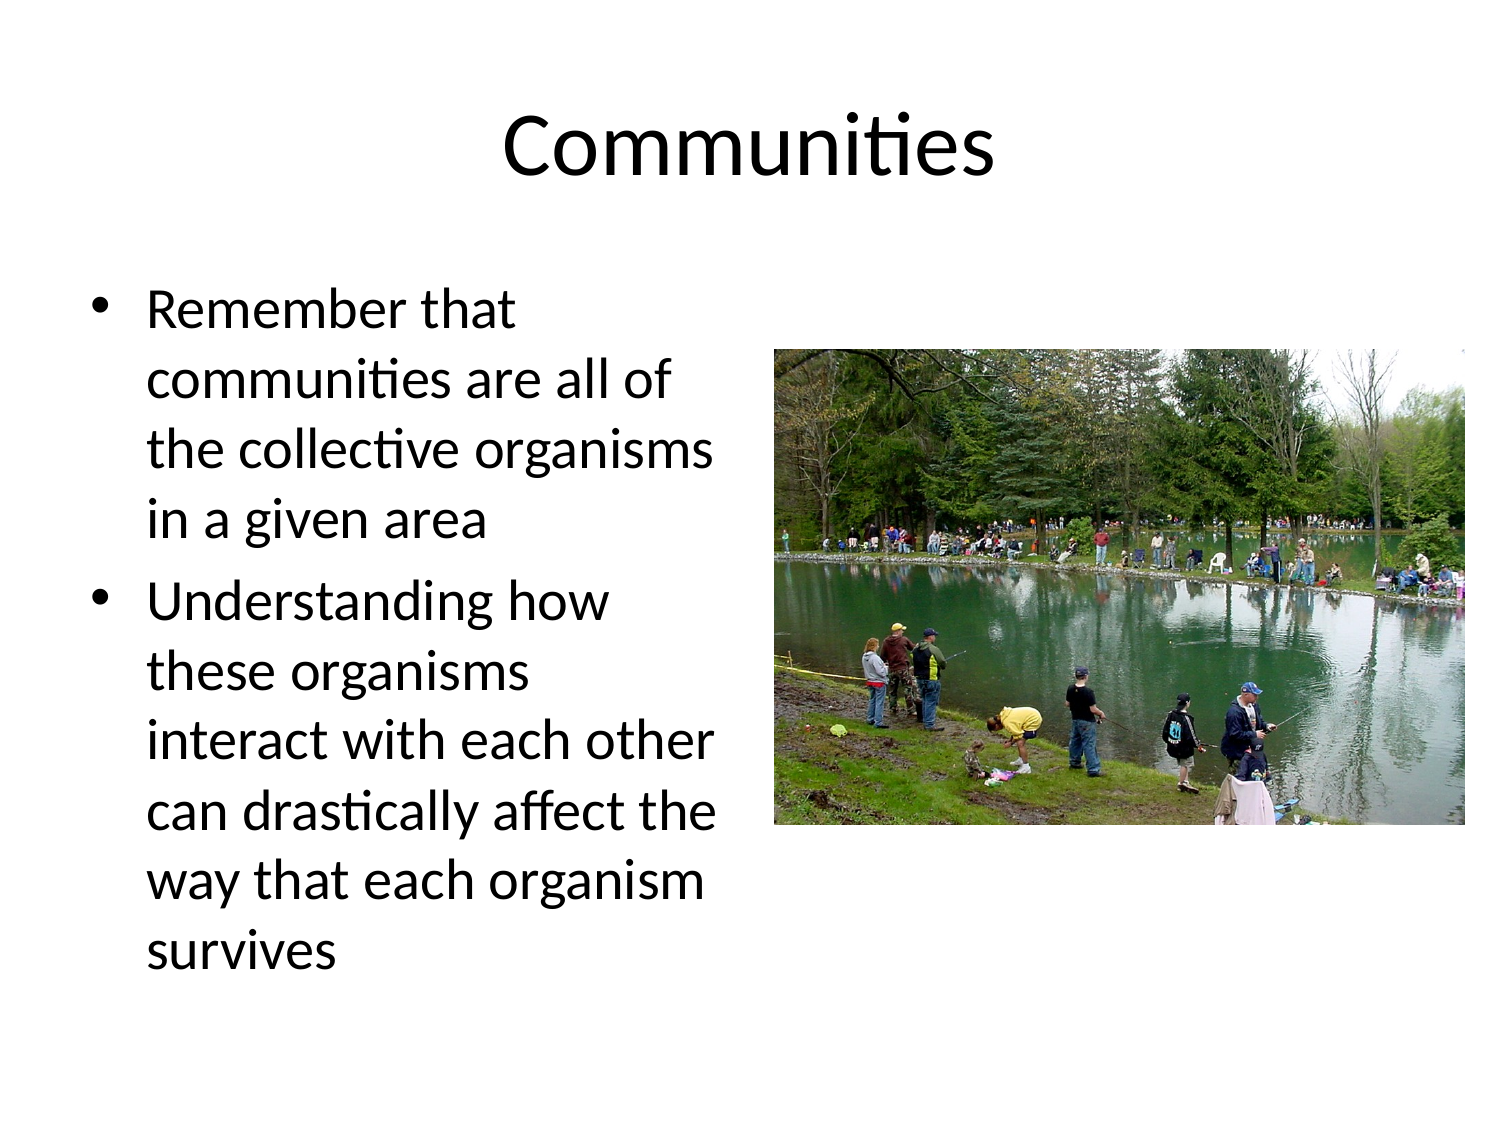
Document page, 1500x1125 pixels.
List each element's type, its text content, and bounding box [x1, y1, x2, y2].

picture [774, 349, 1465, 826]
list Remember that communities are all of the collective organisms in a given area Understanding how these organisms interact with each other can drastically affect the way that each organism survives [75, 262, 738, 1005]
title Communities [75, 45, 1425, 233]
